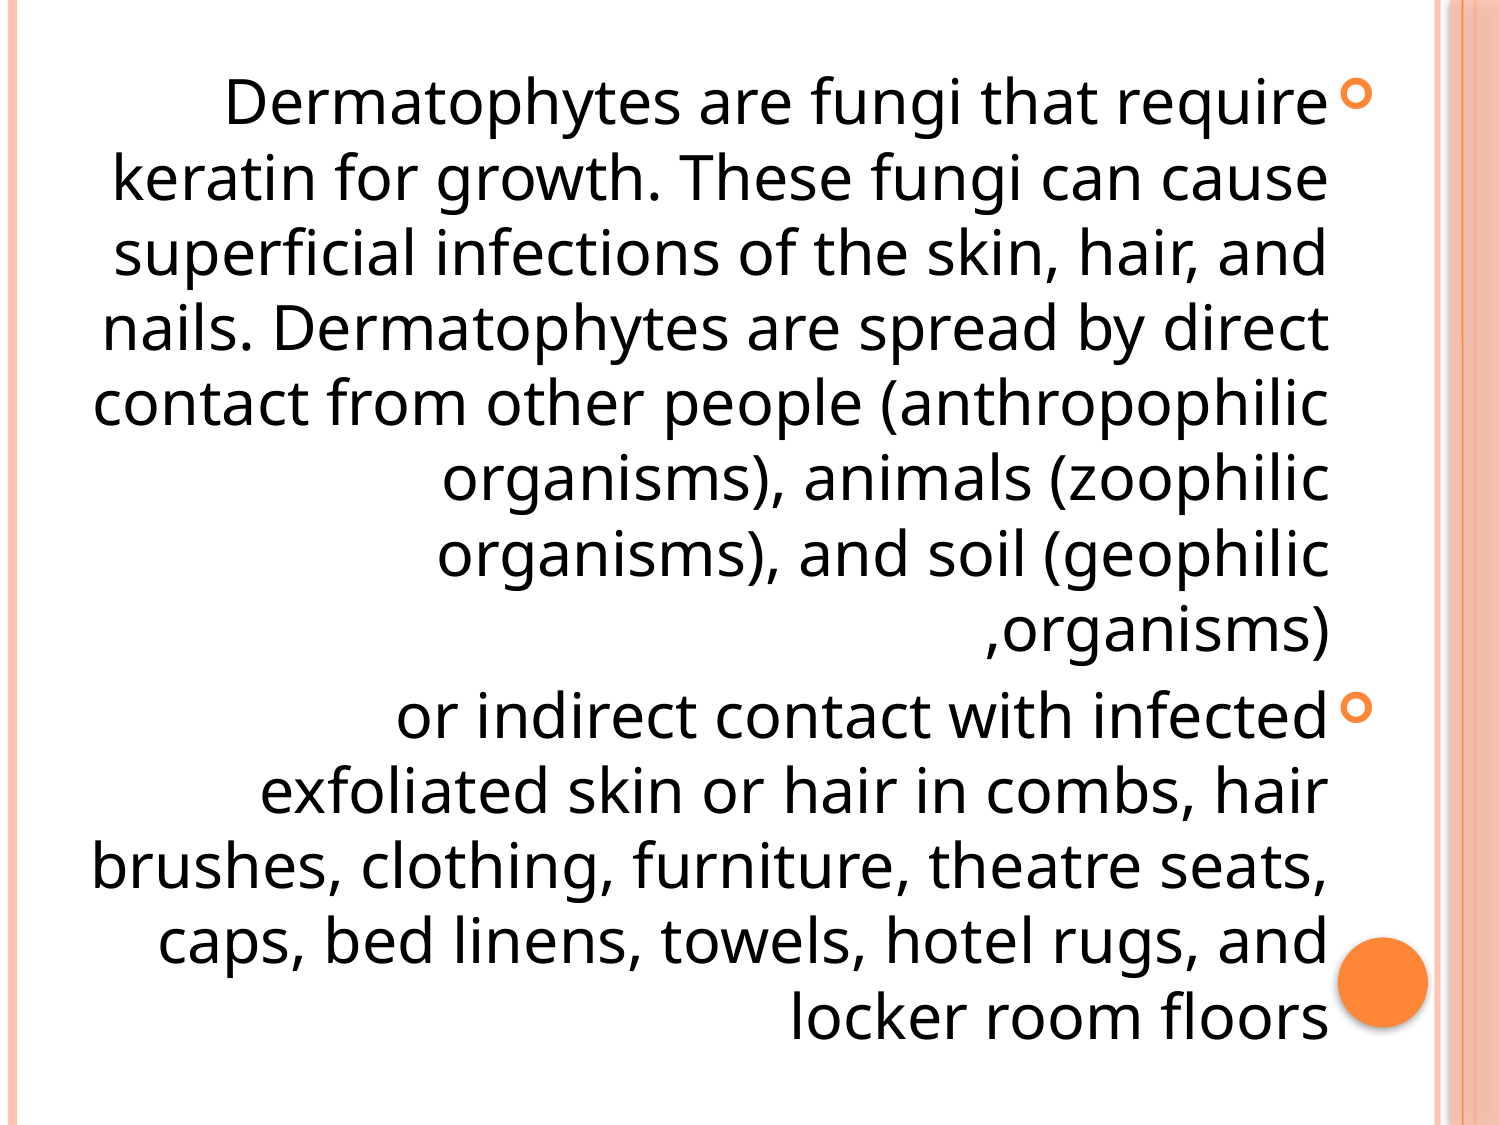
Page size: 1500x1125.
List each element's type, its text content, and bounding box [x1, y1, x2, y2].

list Dermatophytes are fungi that require keratin for growth. These fungi can cause superficial infections of the skin, hair, and nails. Dermatophytes are spread by direct contact from other people (anthropophilic organisms), animals (zoophilic organisms), and soil (geophilic organisms), or indirect contact with infected exfoliated skin or hair in combs, hair brushes, clothing, furniture, theatre seats, caps, bed linens, towels, hotel rugs, and locker room floors [75, 54, 1388, 1062]
